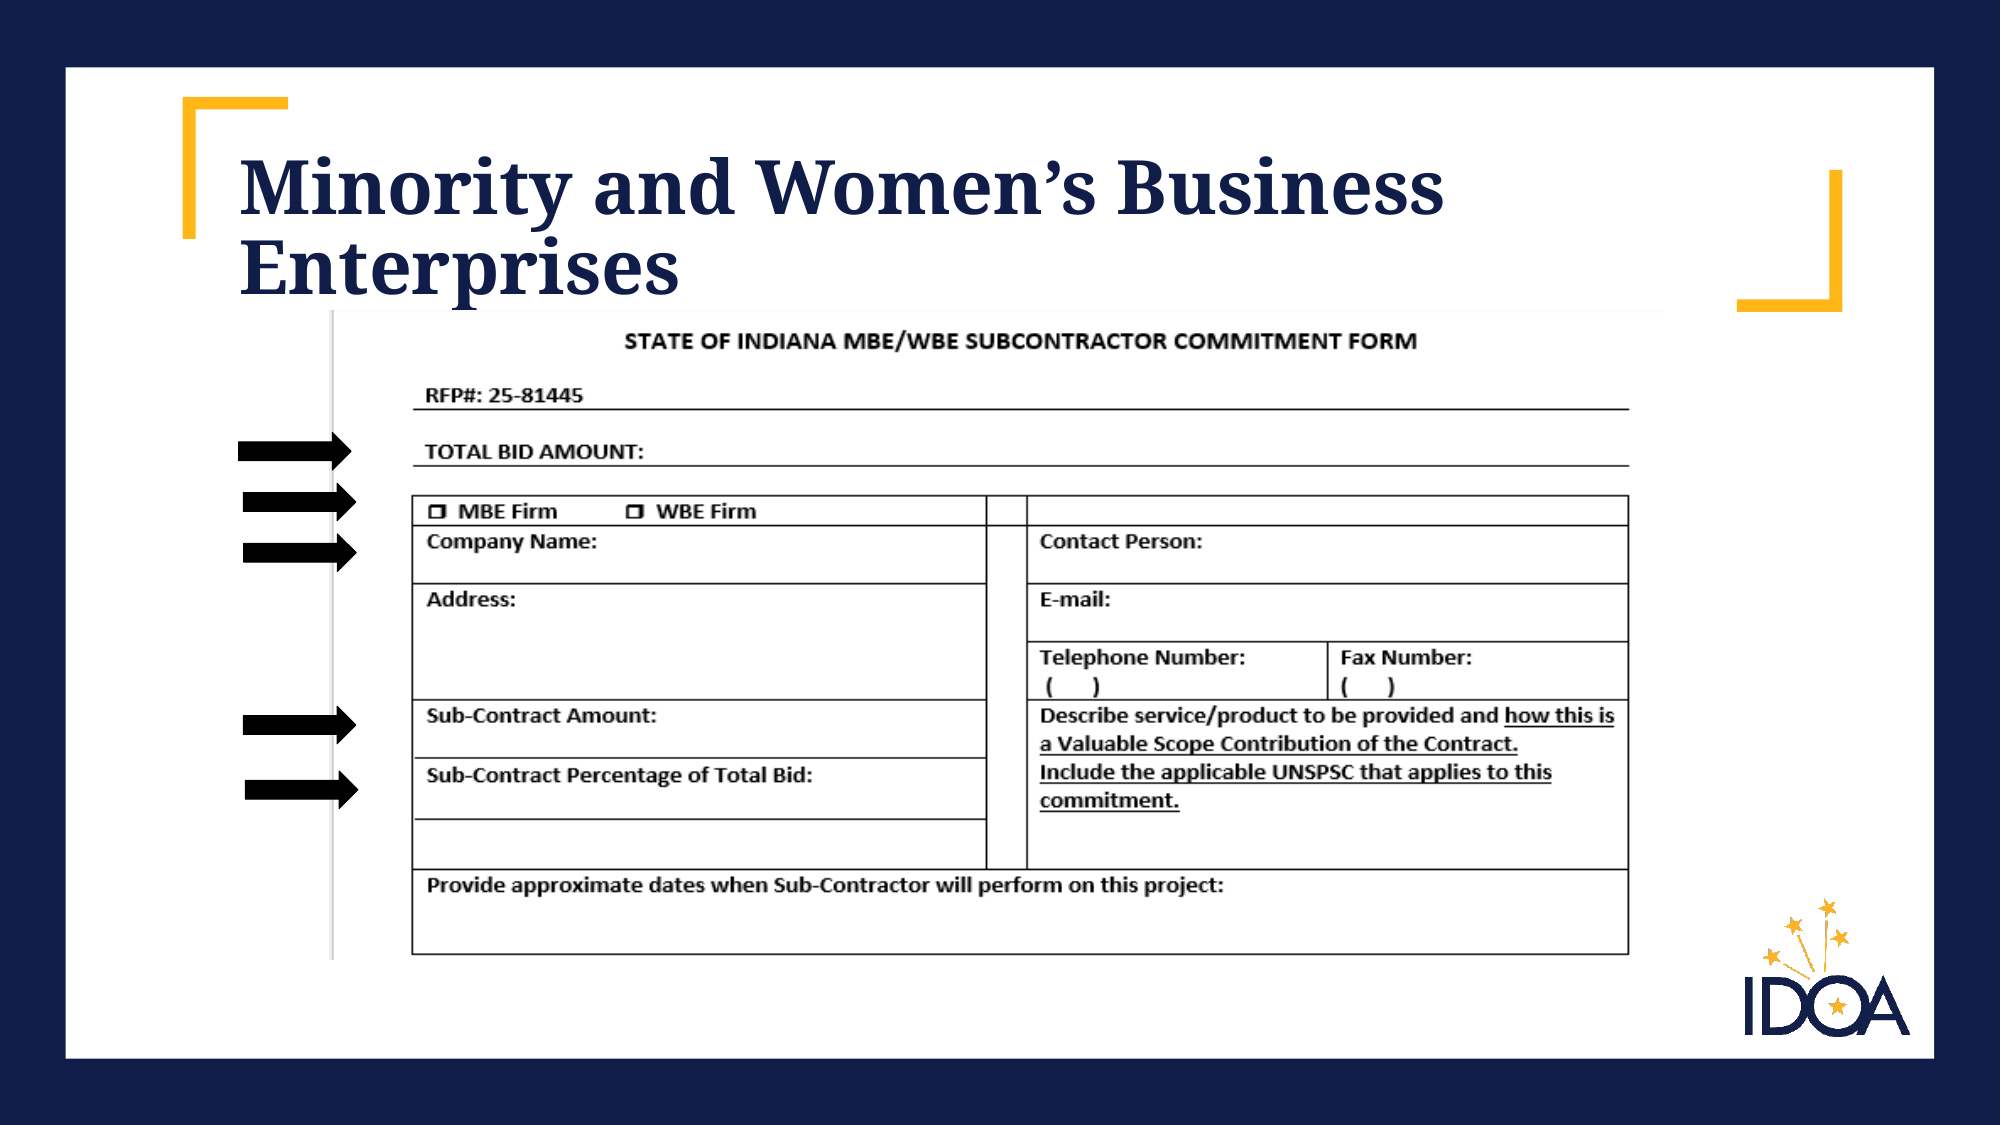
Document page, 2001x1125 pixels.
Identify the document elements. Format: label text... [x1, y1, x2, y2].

picture [1702, 857, 1959, 1114]
text_box [244, 779, 329, 800]
title Minority and Women’s Business Enterprises [225, 142, 1800, 279]
text_box [242, 492, 329, 512]
text_box [242, 715, 329, 735]
text_box [243, 542, 329, 563]
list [329, 310, 1665, 960]
text_box [238, 441, 329, 462]
